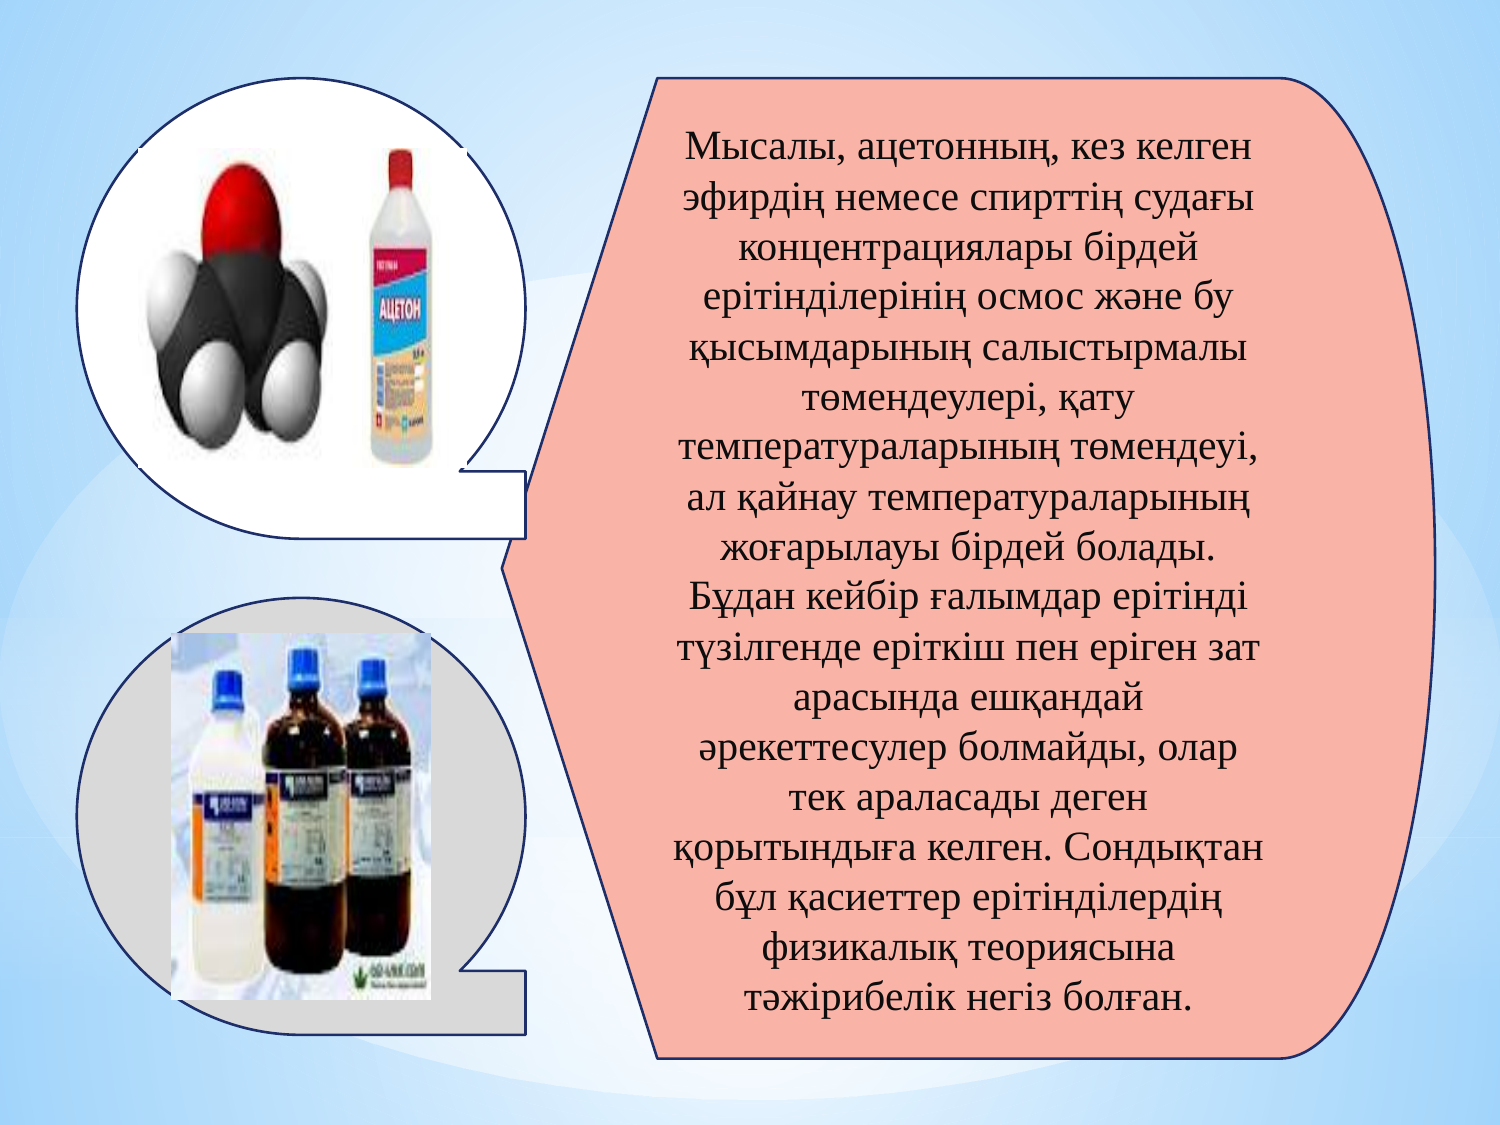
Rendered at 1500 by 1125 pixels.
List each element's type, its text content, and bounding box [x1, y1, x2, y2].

picture [170, 632, 432, 1000]
text_box [145, 470, 527, 541]
text_box Мысалы, ацетонның, кез келген эфирдің немесе спирттің судағы концентрациялары бірдей ерітінділерінің осмос және бу қысымдарының салыстырмалы төмендеулері, қату температураларының төмендеуі, ал қайнау температураларының жоғарылауы бірдей болады. Бұдан кейбір ғалымдар ерітінді түзілгенде еріткіш пен еріген зат арасында ешқандай әрекеттесулер болмайды, олар тек араласады деген қорытындыға келген. Сондықтан бұл қасиеттер ерітінділердің физикалық теориясына тәжірибелік негіз болған. [500, 76, 1437, 1060]
text_box [75, 153, 133, 462]
text_box [75, 641, 165, 991]
text_box [181, 596, 421, 630]
text_box [472, 157, 527, 460]
text_box [190, 640, 527, 1037]
picture [138, 148, 467, 469]
text_box [139, 76, 463, 147]
list [64, 54, 1436, 1071]
